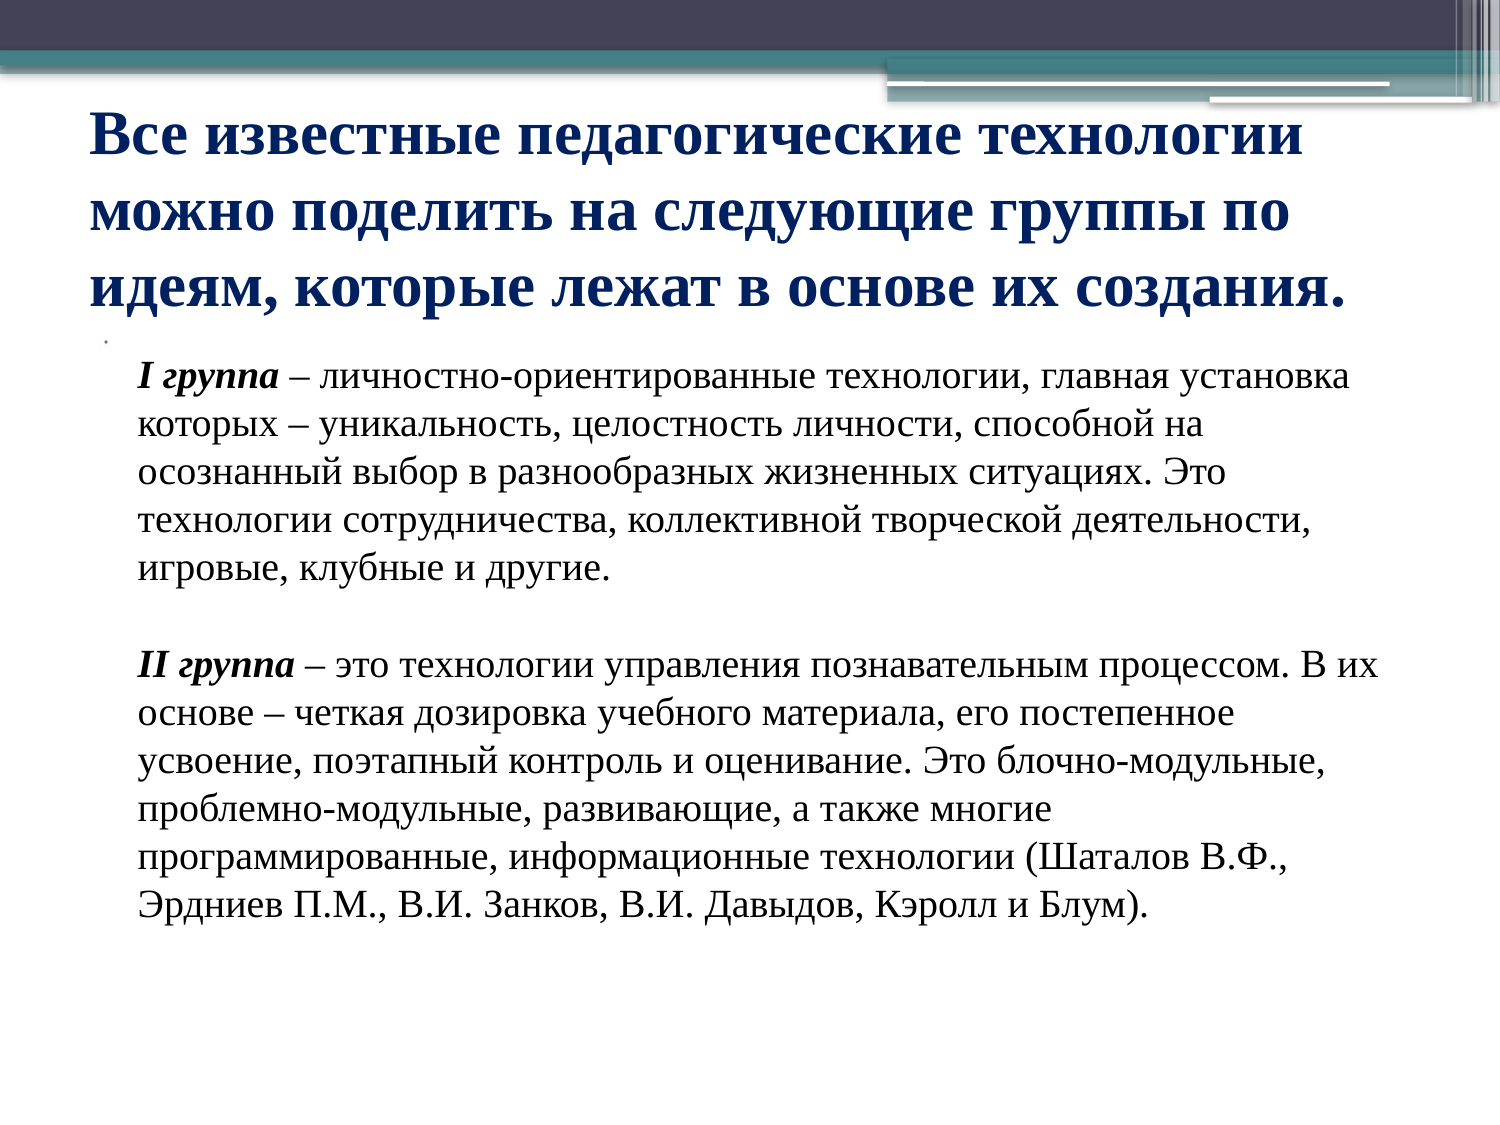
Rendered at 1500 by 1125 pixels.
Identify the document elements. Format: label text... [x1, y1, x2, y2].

title Все известные педагогические технологии можно поделить на следующие группы по идеям, которые лежат в основе их создания. [75, 82, 1425, 328]
list I группа – личностно-ориентированные технологии, главная установка которых – уникальность, целостность личности, способной на осознанный выбор в разнообразных жизненных ситуациях. Это технологии сотрудничества, коллективной творческой деятельности, игровые, клубные и другие. II группа – это технологии управления познавательным процессом. В их основе – четкая дозировка учебного материала, его постепенное усвоение, поэтапный контроль и оценивание. Это блочно-модульные, проблемно-модульные, развивающие, а также многие программированные, информационные технологии (Шаталов В.Ф., Эрдниев П.М., В.И. Занков, В.И. Давыдов, Кэролл и Блум). [75, 328, 1425, 1079]
